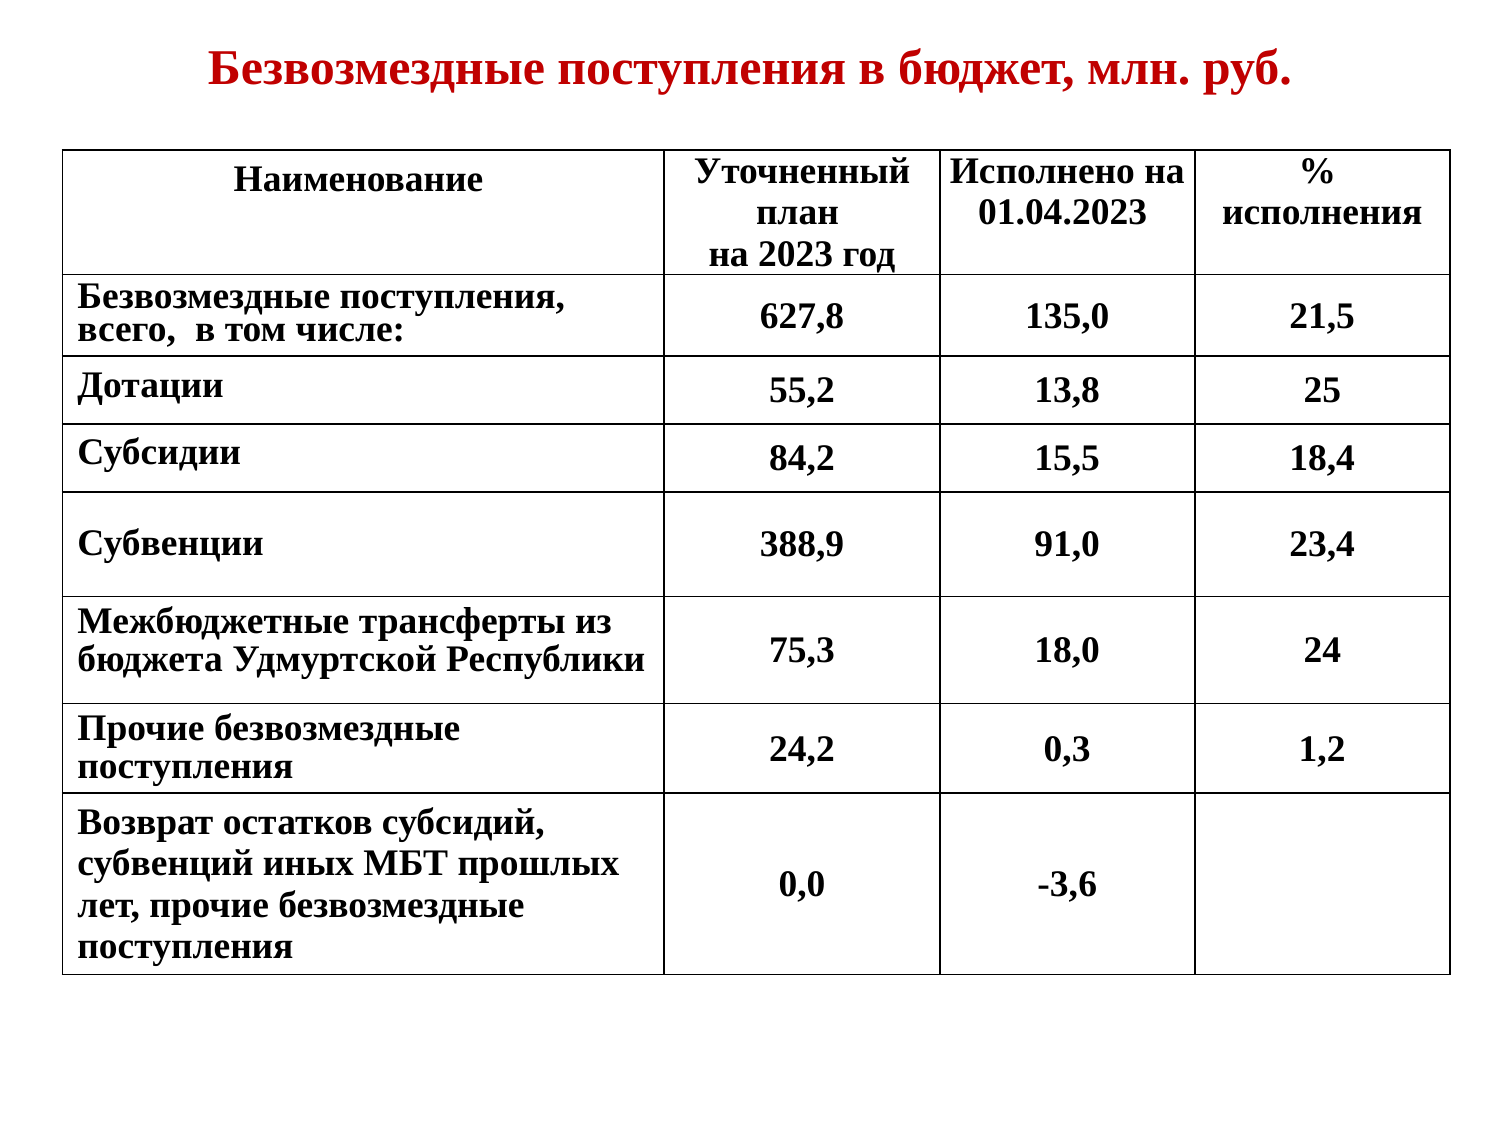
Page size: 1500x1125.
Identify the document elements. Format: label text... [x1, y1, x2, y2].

table_cell 1,2 [1196, 704, 1449, 792]
table_cell Безвозмездные поступления, всего, в том числе: [63, 275, 663, 355]
table_cell 21,5 [1196, 275, 1449, 355]
table_cell -3,6 [941, 794, 1194, 974]
table_cell 84,2 [665, 425, 939, 491]
table_header Исполнено на 01.04.2023 [941, 151, 1194, 274]
table_cell [1196, 794, 1449, 974]
table_cell 55,2 [665, 357, 939, 423]
table_cell 0,3 [941, 704, 1194, 792]
table_header % исполнения [1196, 151, 1449, 274]
table_header Наименование [63, 151, 663, 274]
table_cell 75,3 [665, 597, 939, 703]
table_cell 25 [1196, 357, 1449, 423]
table_cell 0,0 [665, 794, 939, 974]
table_cell 24 [1196, 597, 1449, 703]
table_cell 135,0 [941, 275, 1194, 355]
title Безвозмездные поступления в бюджет, млн. руб. [75, 24, 1425, 105]
table_cell 18,4 [1196, 425, 1449, 491]
table_cell 18,0 [941, 597, 1194, 703]
table_cell Прочие безвозмездные поступления [63, 704, 663, 792]
table_cell 627,8 [665, 275, 939, 355]
table_cell 13,8 [941, 357, 1194, 423]
table_header Уточненный план на 2023 год [665, 151, 939, 274]
table_cell Субсидии [63, 425, 663, 491]
table_cell Дотации [63, 357, 663, 423]
table_cell 388,9 [665, 493, 939, 596]
table_cell 91,0 [941, 493, 1194, 596]
table_cell 23,4 [1196, 493, 1449, 596]
table_cell 24,2 [665, 704, 939, 792]
table_cell Субвенции [63, 493, 663, 596]
table_cell 15,5 [941, 425, 1194, 491]
table_cell Межбюджетные трансферты из бюджета Удмуртской Республики [63, 597, 663, 703]
table_cell Возврат остатков субсидий, субвенций иных МБТ прошлых лет, прочие безвозмездные поступления [63, 794, 663, 974]
